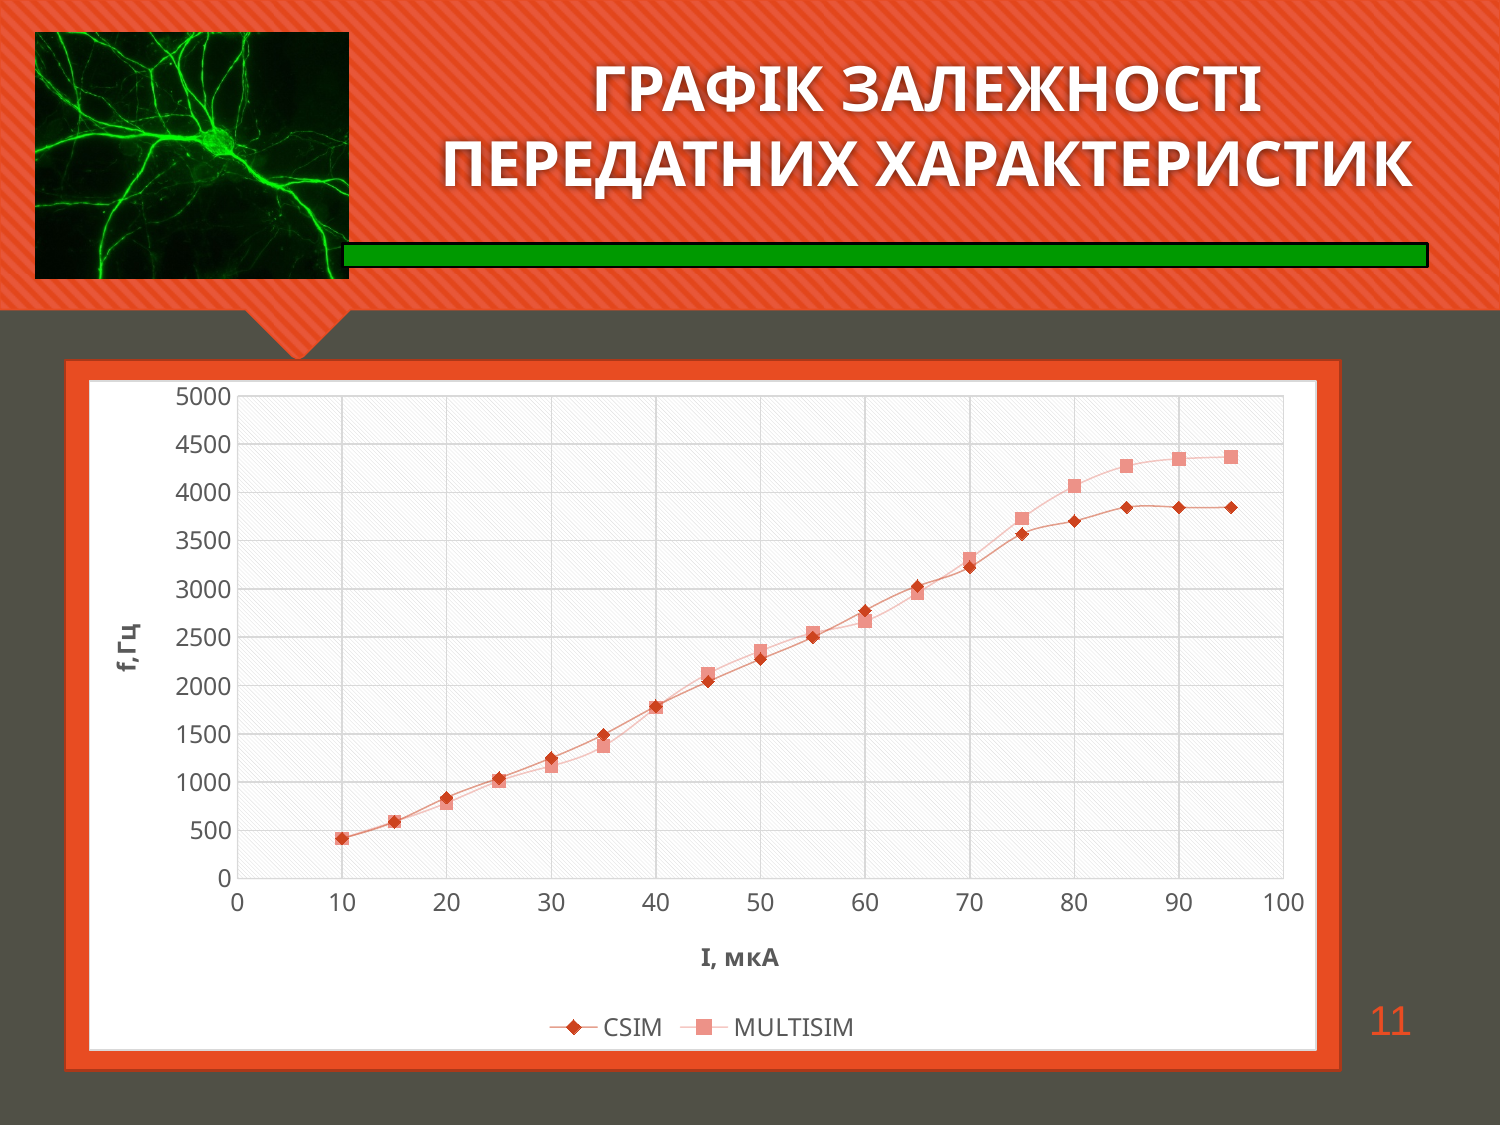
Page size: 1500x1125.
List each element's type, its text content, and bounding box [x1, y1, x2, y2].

chart [88, 378, 1318, 1052]
picture [34, 32, 349, 280]
title ГРАФІК ЗАЛЕЖНОСТІ ПЕРЕДАТНИХ ХАРАКТЕРИСТИК [407, 54, 1447, 207]
text_box [64, 359, 1342, 1072]
slide_number 11 [1342, 970, 1428, 1051]
text_box [349, 242, 1429, 268]
